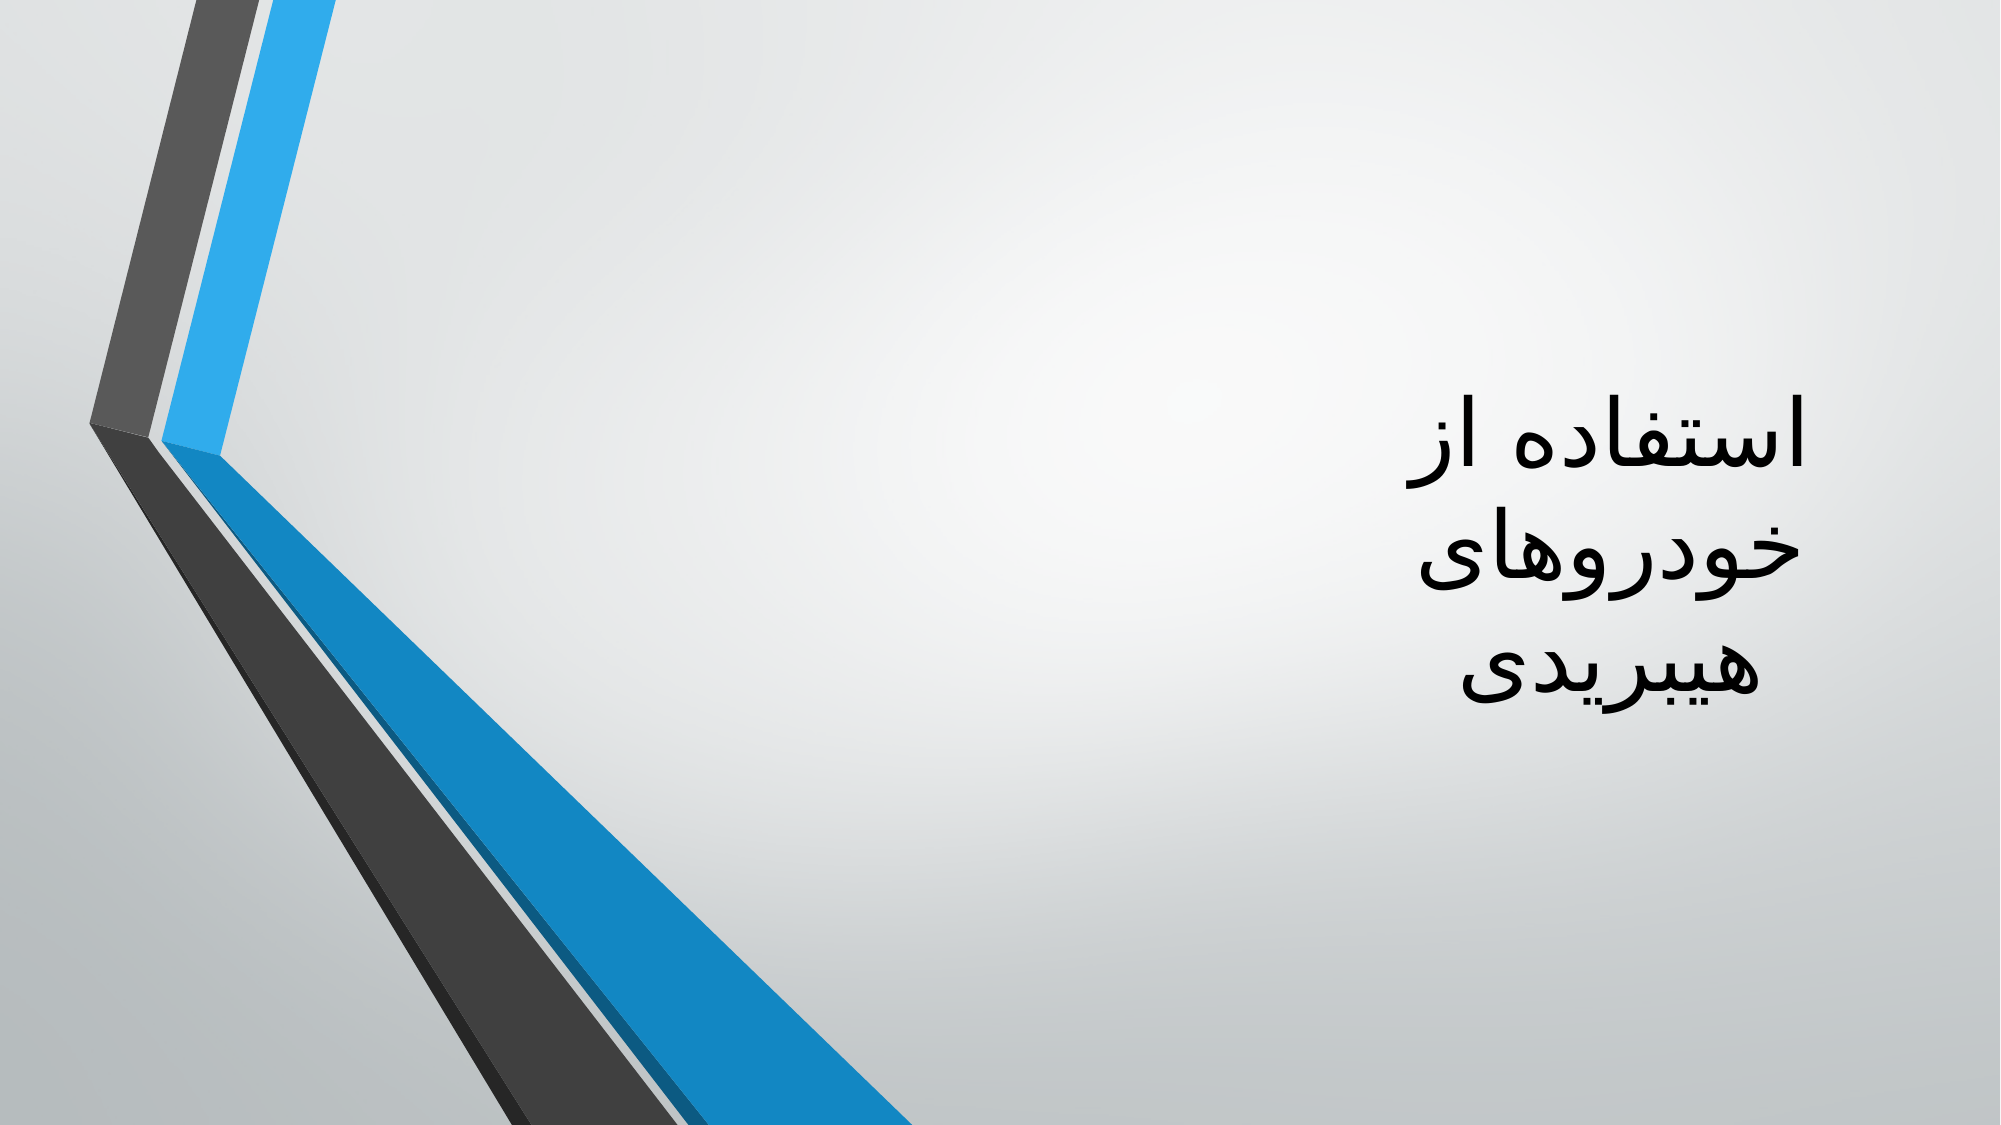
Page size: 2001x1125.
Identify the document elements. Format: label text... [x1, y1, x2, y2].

title استفاده از خودروهای هیبریدی [1299, 364, 1922, 718]
